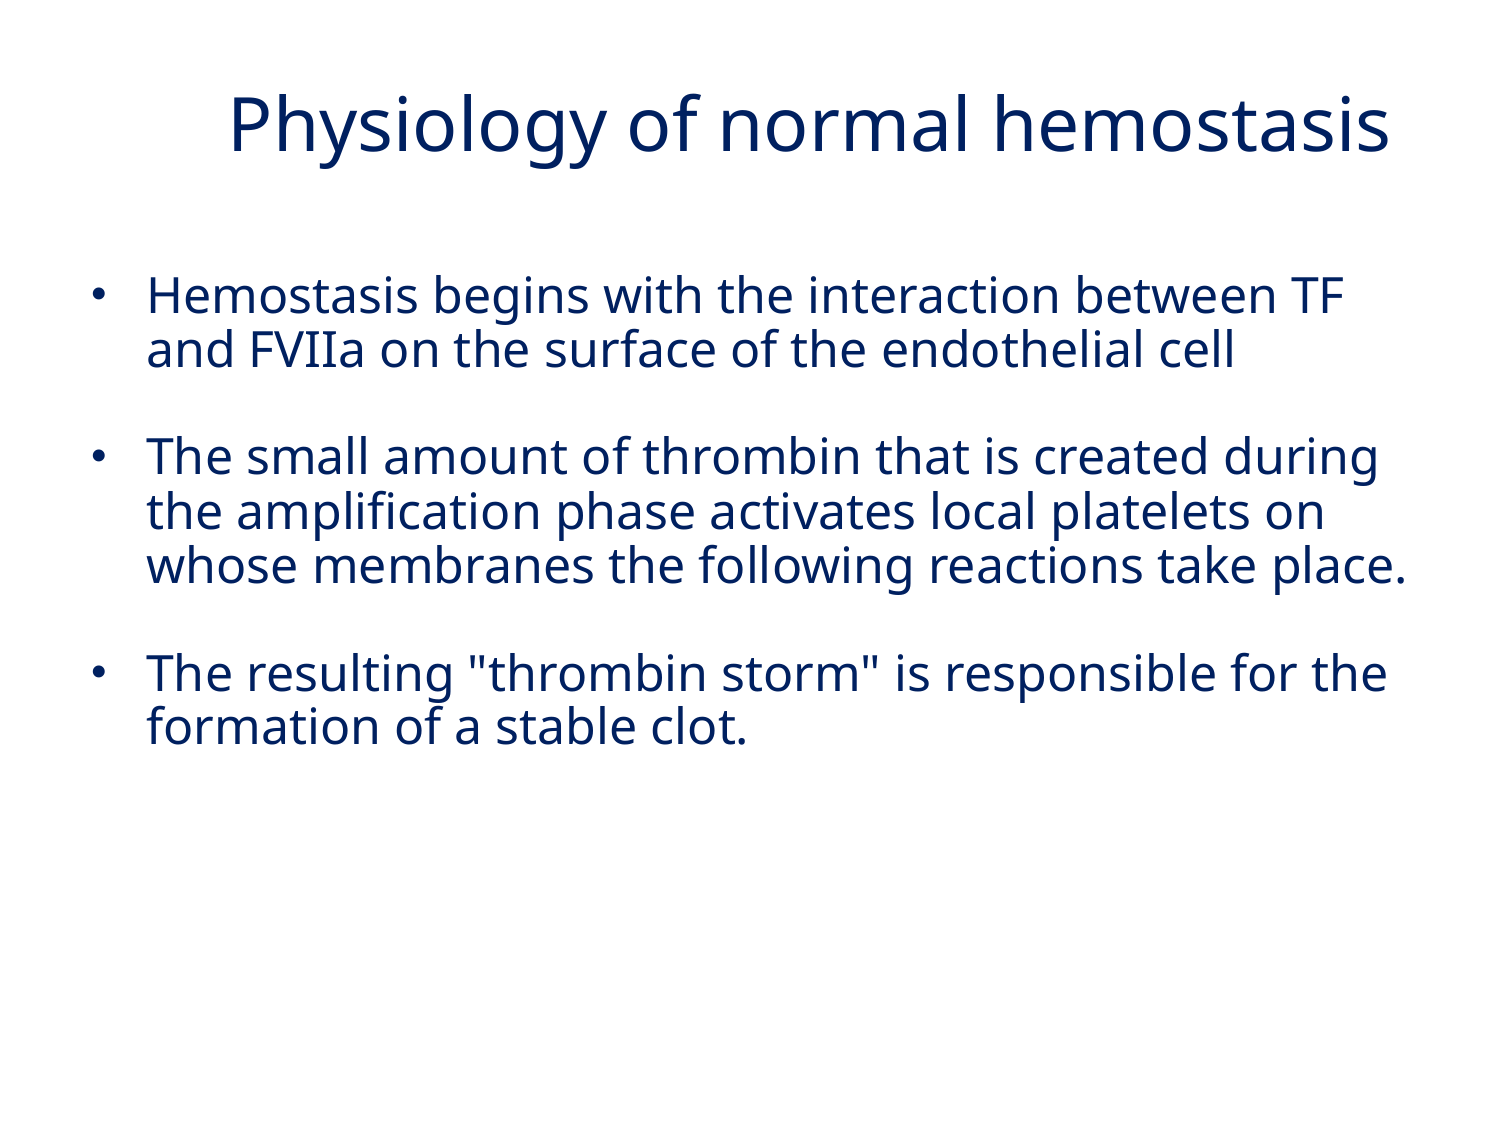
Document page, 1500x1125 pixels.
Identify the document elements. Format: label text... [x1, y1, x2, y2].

list Hemostasis begins with the interaction between TF and FVIIa on the surface of the endothelial cell The small amount of thrombin that is created during the amplification phase activates local platelets on whose membranes the following reactions take place. The resulting "thrombin storm" is responsible for the formation of a stable clot. [74, 262, 1426, 1006]
title Physiology of normal hemostasis [140, 58, 1480, 184]
